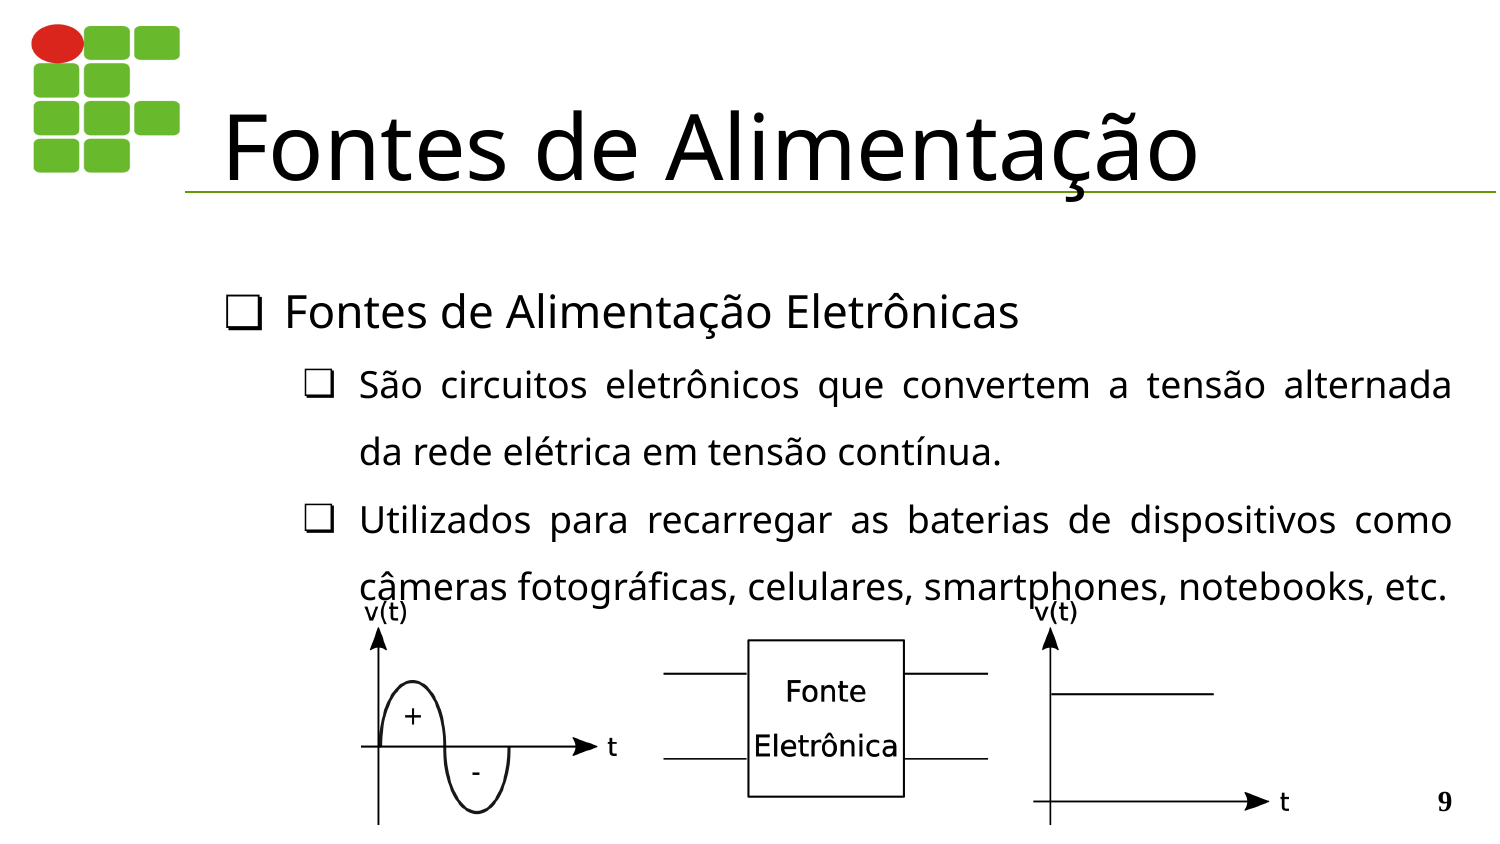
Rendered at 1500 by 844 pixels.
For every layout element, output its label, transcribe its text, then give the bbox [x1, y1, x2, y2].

title Fontes de Alimentação [206, 26, 1468, 207]
picture [29, 23, 182, 174]
list Fontes de Alimentação Eletrônicas São circuitos eletrônicos que convertem a tensão alternada da rede elétrica em tensão contínua. Utilizados para recarregar as baterias de dispositivos como câmeras fotográficas, celulares, smartphones, notebooks, etc. [193, 248, 1469, 602]
picture [361, 601, 1289, 825]
text_box ‹#› [1294, 768, 1468, 825]
